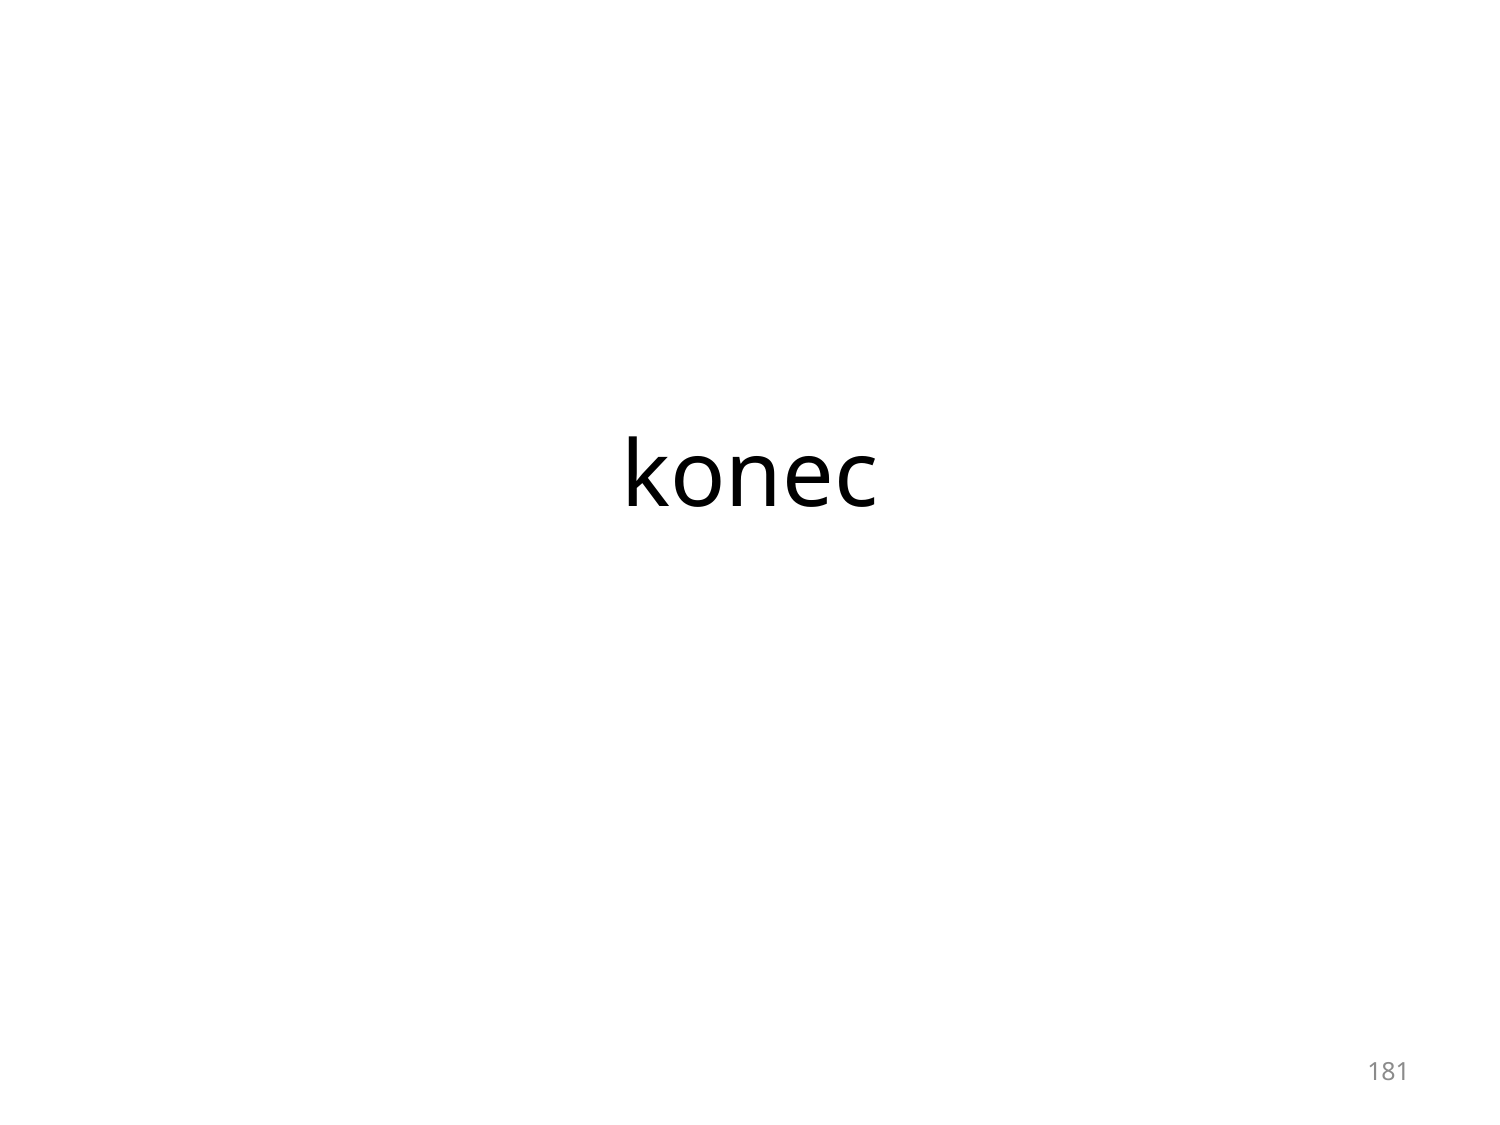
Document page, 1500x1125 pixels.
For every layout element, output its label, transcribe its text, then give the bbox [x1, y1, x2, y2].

title konec [112, 349, 1388, 591]
slide_number 181 [1074, 1042, 1425, 1103]
